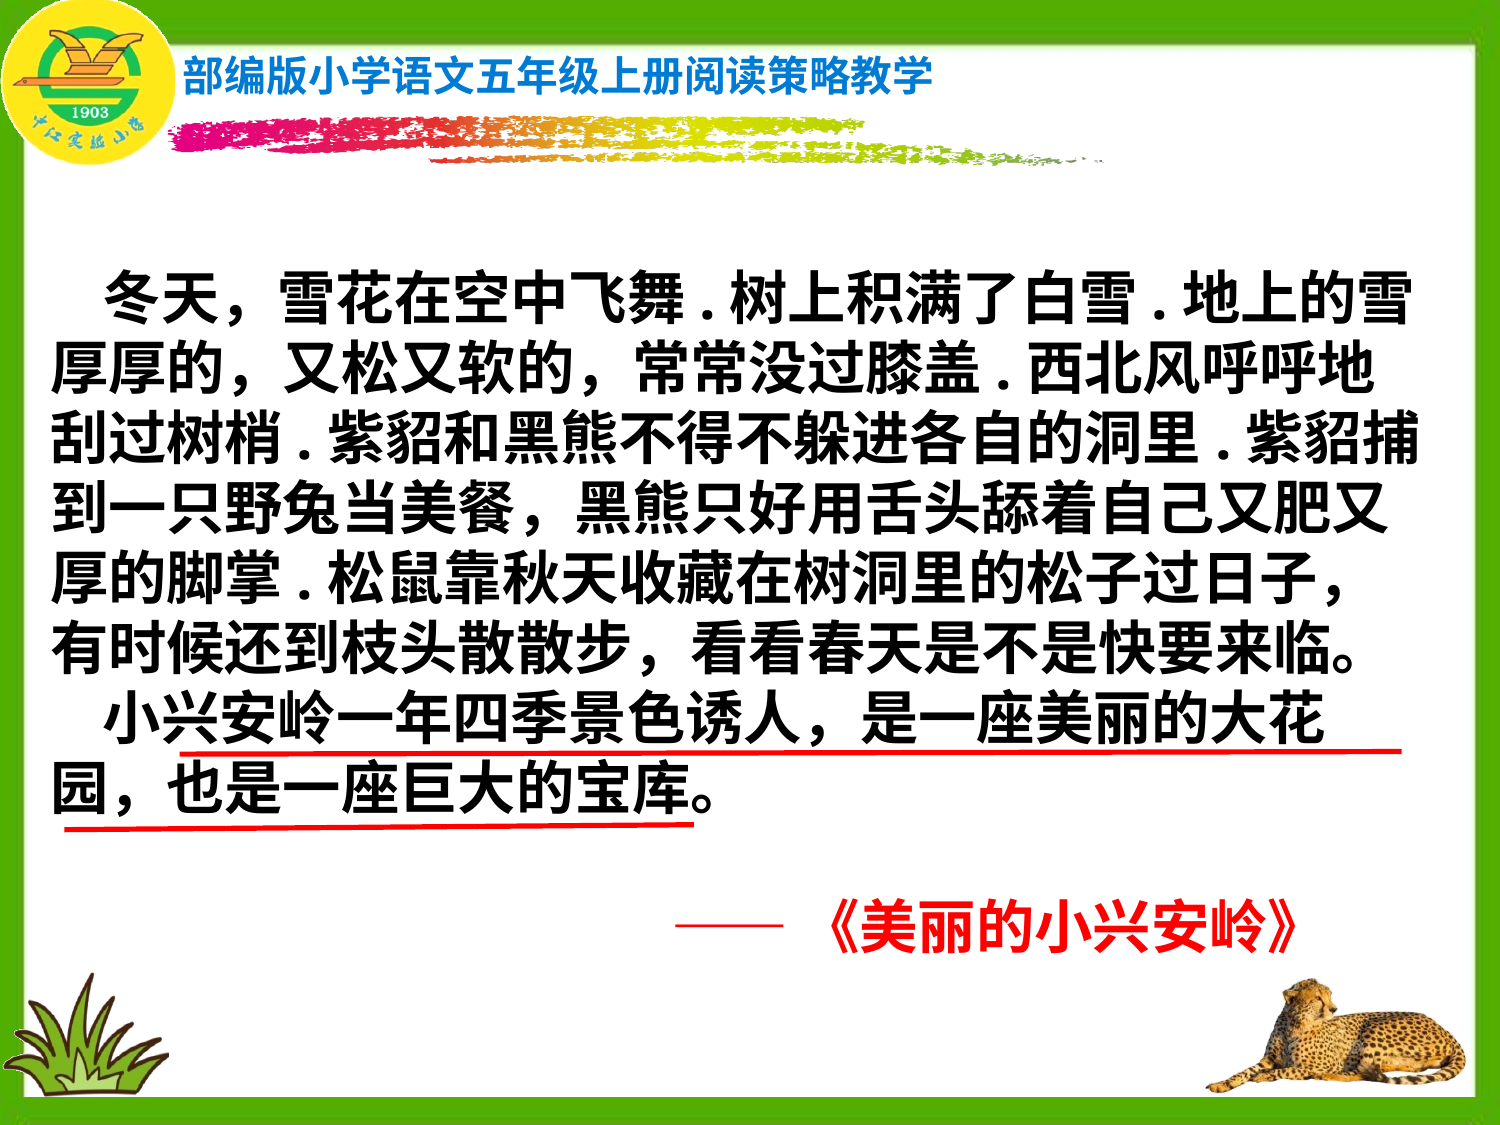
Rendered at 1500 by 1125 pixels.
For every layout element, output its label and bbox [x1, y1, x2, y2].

picture [0, 900, 169, 1125]
text_box [64, 824, 694, 830]
text_box [0, 0, 1500, 1125]
text_box [179, 751, 1402, 755]
